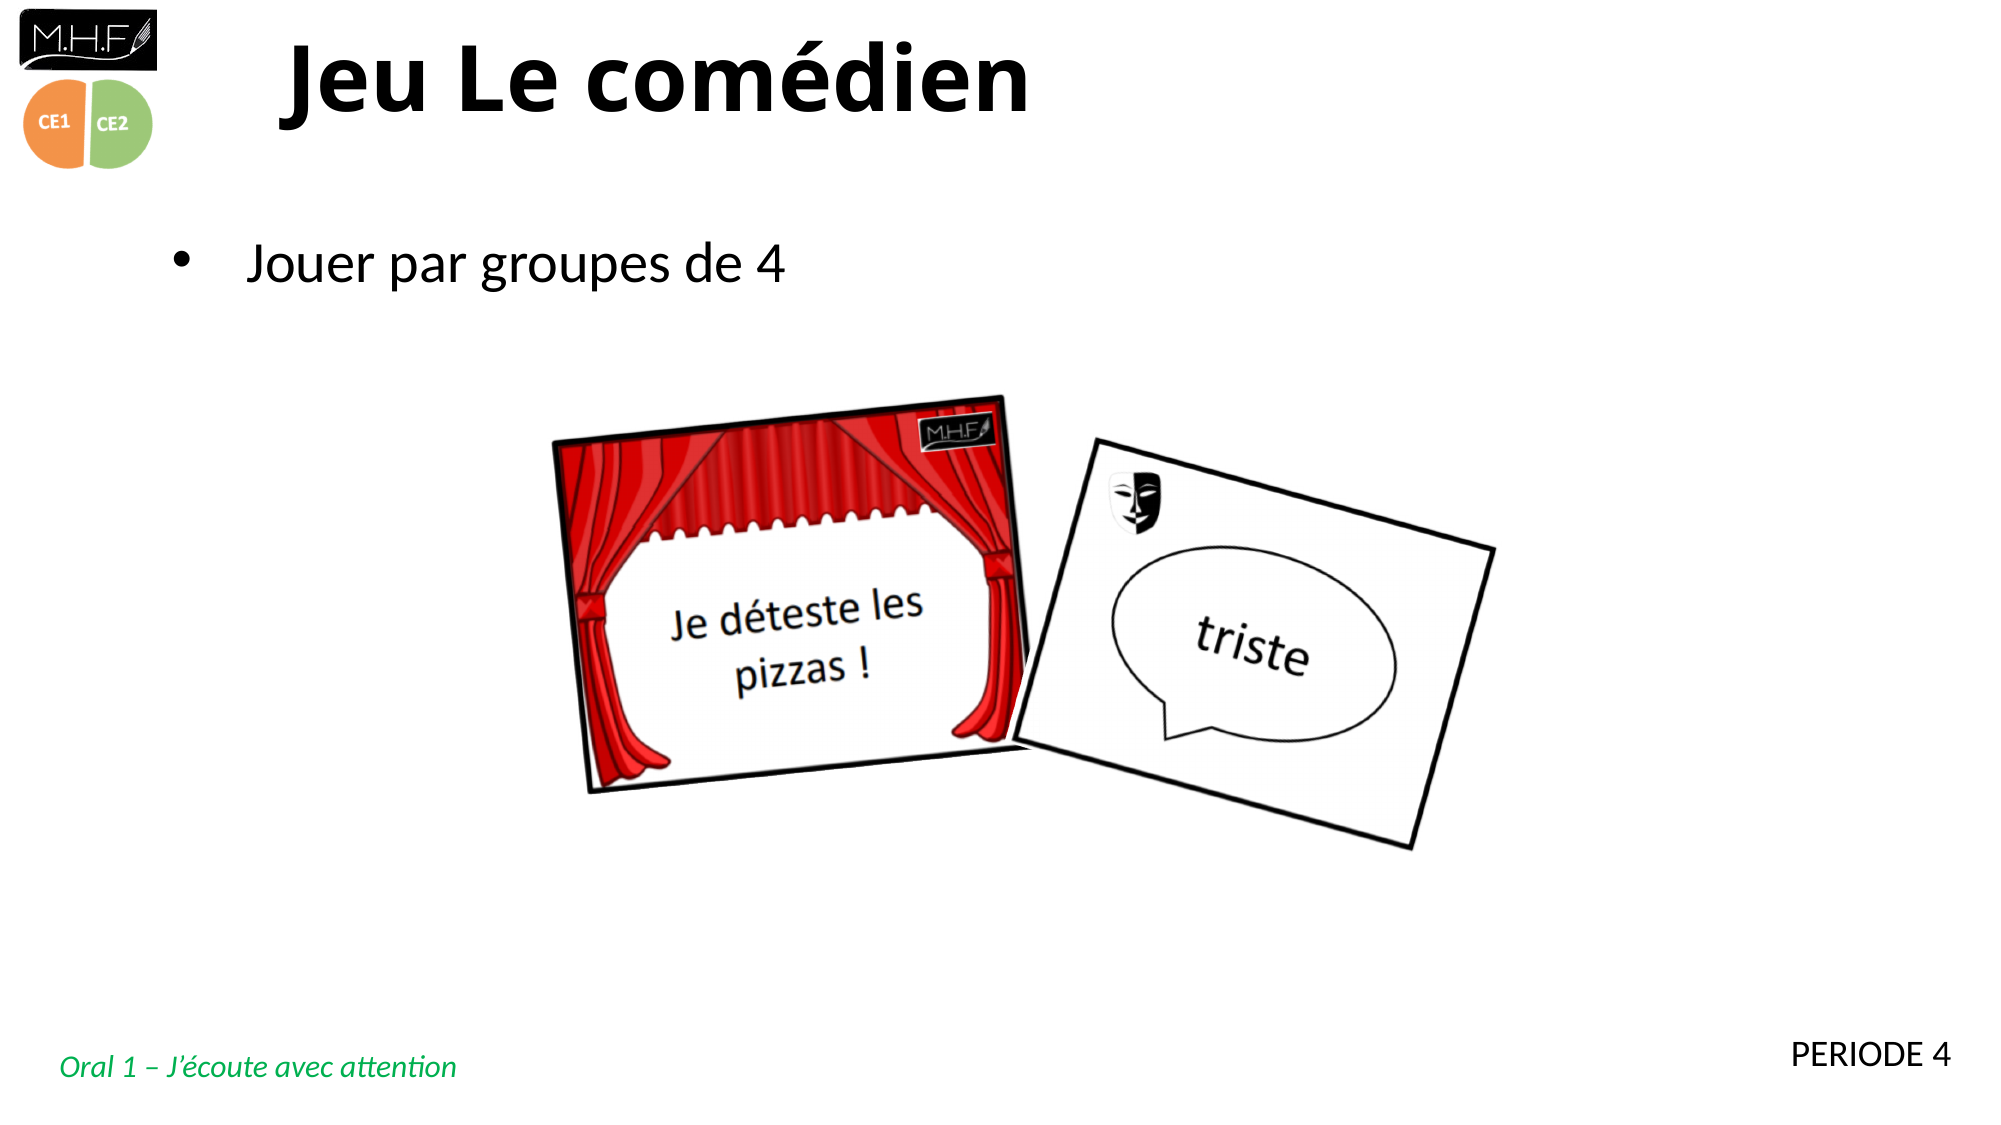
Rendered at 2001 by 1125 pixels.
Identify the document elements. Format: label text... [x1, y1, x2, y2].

picture [1, 7, 177, 207]
picture [548, 390, 1501, 854]
text_box Jouer par groupes de 4 [156, 216, 1840, 302]
text_box PERIODE 4 [1362, 1021, 1967, 1082]
text_box Oral 1 – J’écoute avec attention [44, 1038, 1346, 1092]
title Jeu Le comédien [271, 7, 1818, 156]
